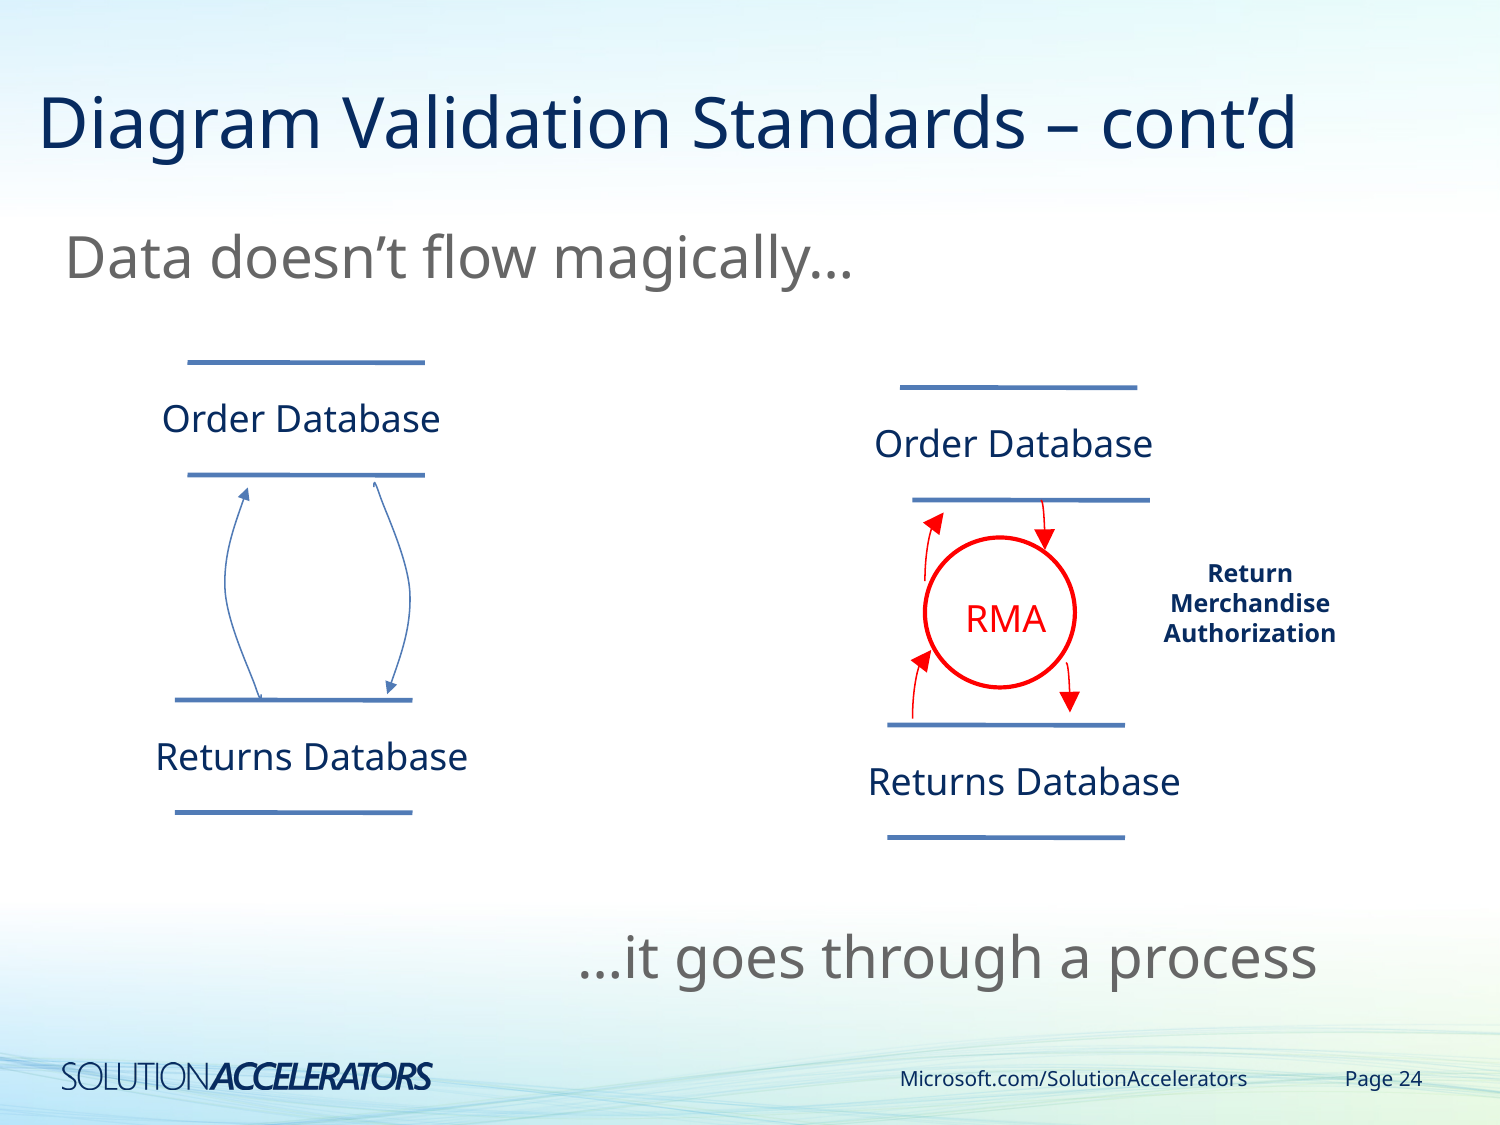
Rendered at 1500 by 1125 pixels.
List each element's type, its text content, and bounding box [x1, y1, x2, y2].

footer Microsoft.com/SolutionAccelerators [787, 1050, 1263, 1110]
text_box Returns Database [139, 724, 484, 785]
text_box [112, 312, 550, 900]
text_box [224, 487, 262, 698]
slide_number Page 24 [1287, 1050, 1438, 1110]
text_box Return Merchandise Authorization [1148, 549, 1352, 655]
list [787, 337, 1275, 912]
text_box Order Database [146, 387, 457, 448]
picture [0, 0, 1500, 1125]
text_box [373, 485, 411, 695]
text_box …it goes through a process [562, 912, 1400, 998]
title Diagram Validation Standards – cont’d [37, 37, 1475, 163]
text_box Data doesn’t flow magically… [50, 212, 1063, 298]
